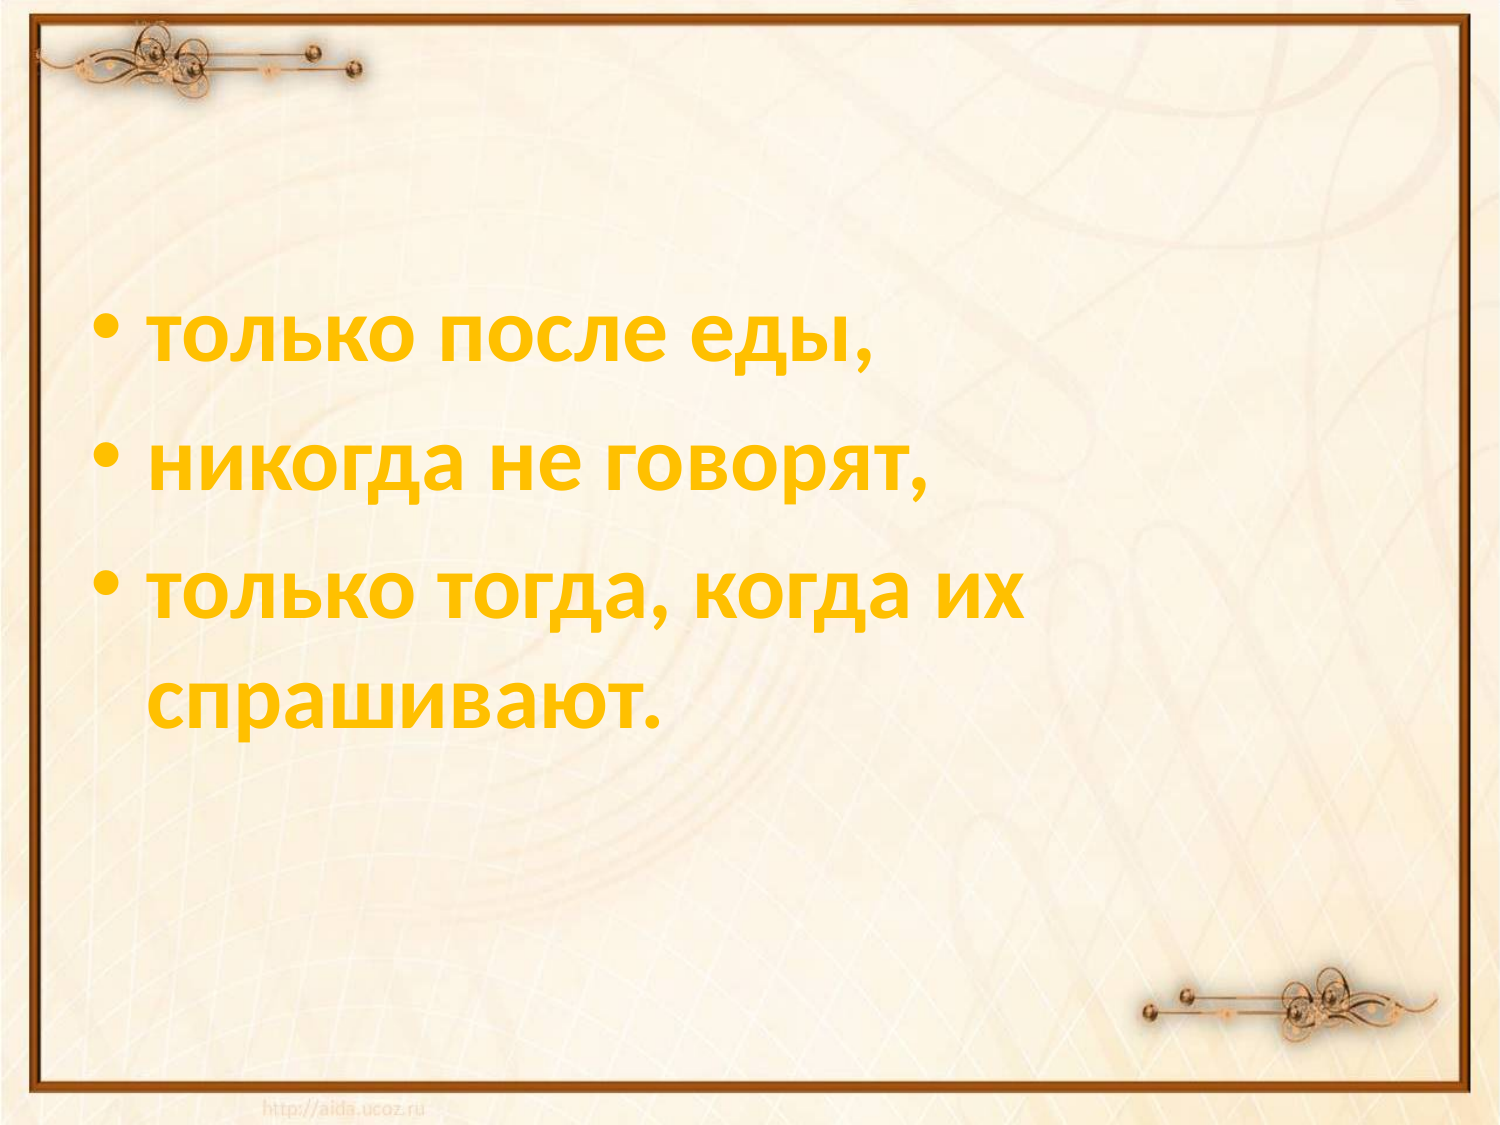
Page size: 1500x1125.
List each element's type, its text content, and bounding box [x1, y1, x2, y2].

list только после еды, никогда не говорят, только тогда, когда их спрашивают. [75, 262, 1425, 1005]
picture [0, 0, 1500, 1125]
